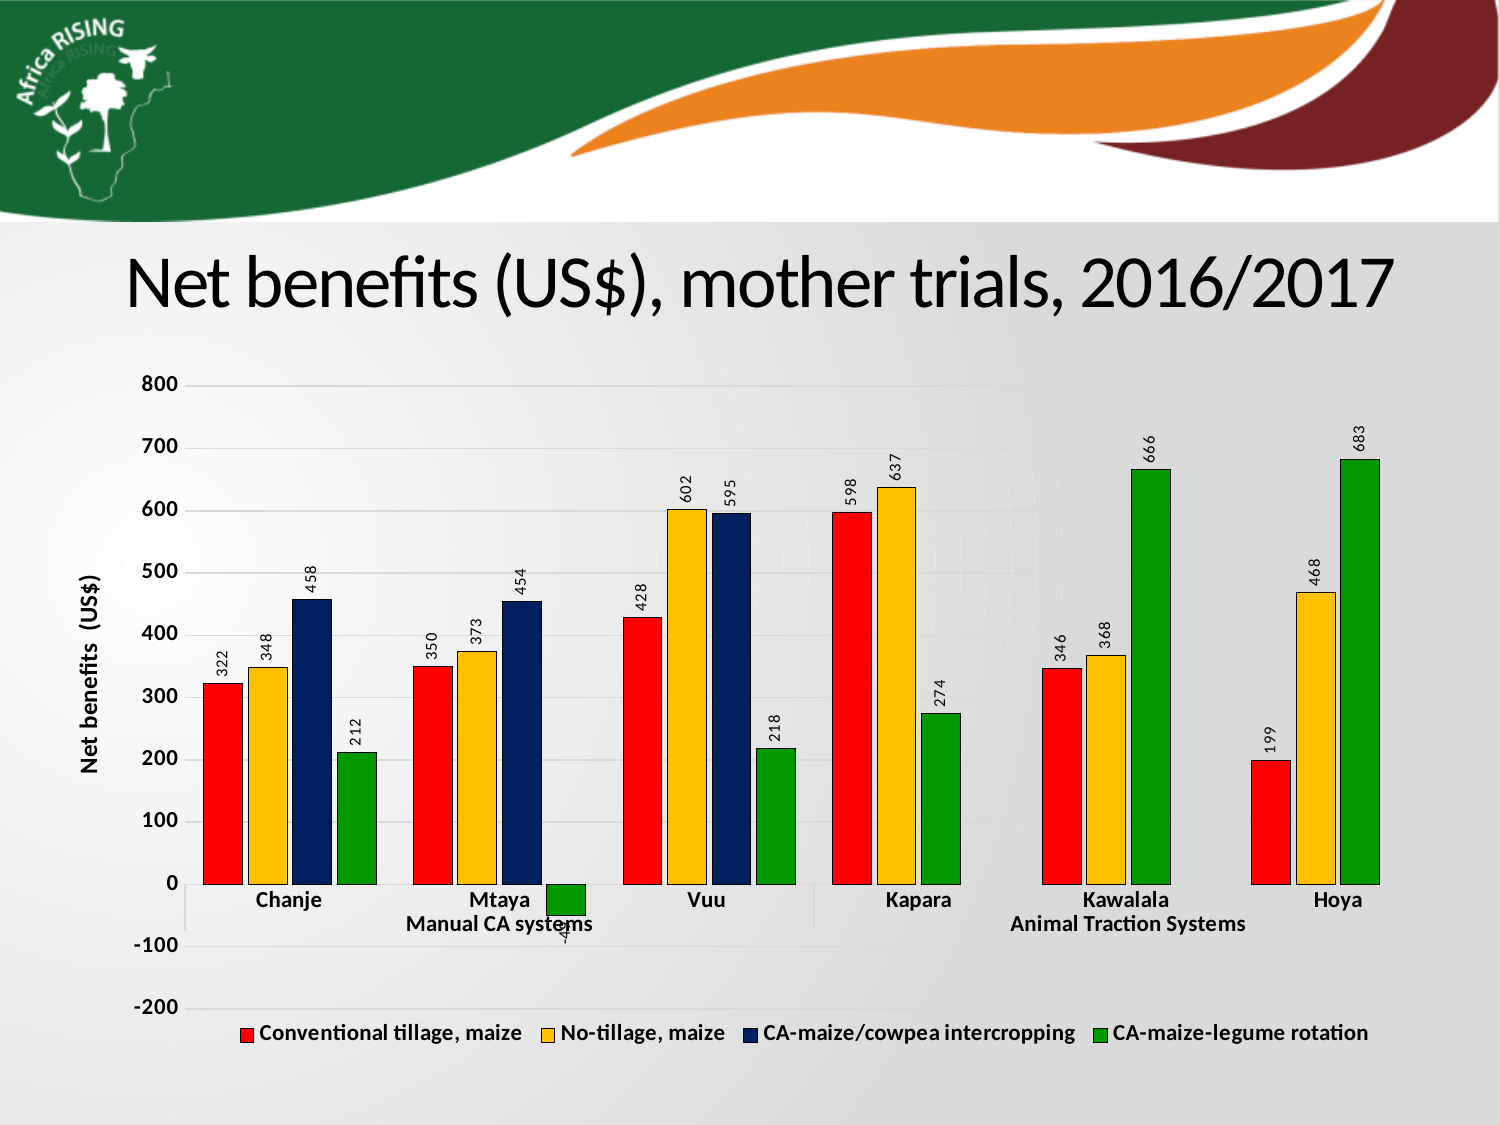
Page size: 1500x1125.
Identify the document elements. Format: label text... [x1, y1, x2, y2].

picture [0, 0, 1499, 222]
chart [61, 349, 1461, 1073]
text_box Net benefits (US$), mother trials, 2016/2017 [86, 224, 1436, 342]
